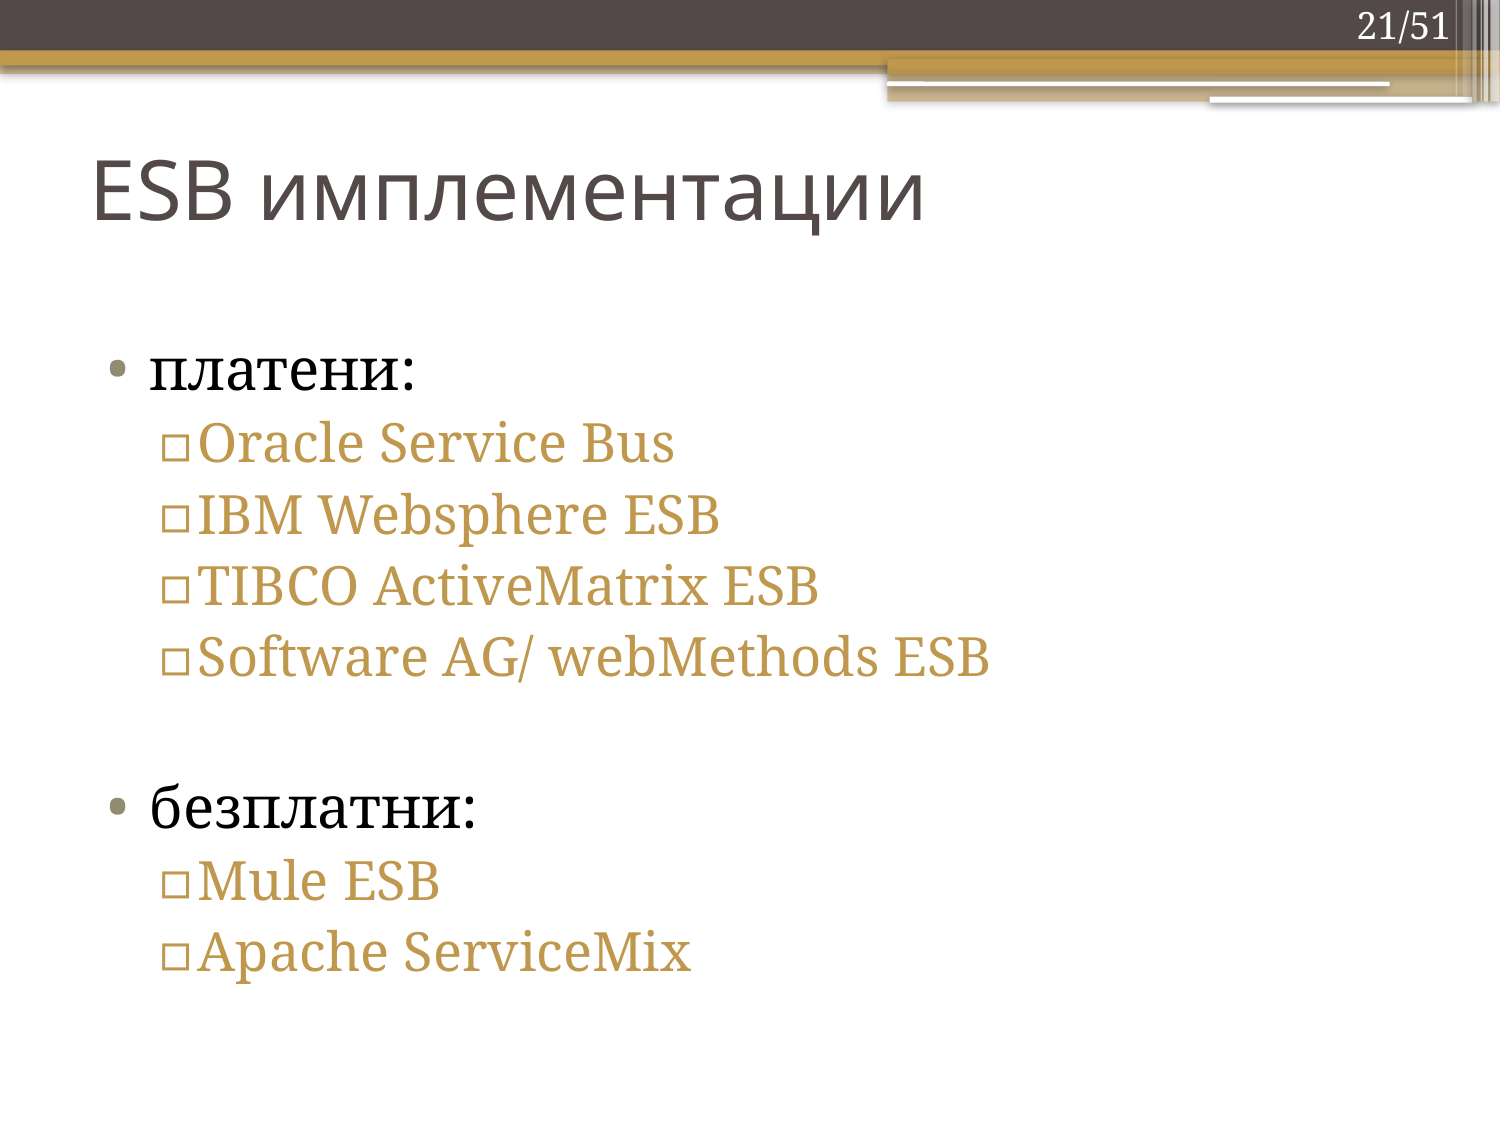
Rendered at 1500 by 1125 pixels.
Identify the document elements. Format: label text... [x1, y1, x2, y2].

list платени: Oracle Service Bus IBM Websphere ESB TIBCO ActiveMatrix ESB Software AG/ webMethods ESB безплатни: Mule ESB Apache ServiceMix [75, 324, 1425, 1038]
title ESB имплементации [75, 99, 1425, 275]
slide_number 21/51 [1299, 0, 1466, 61]
